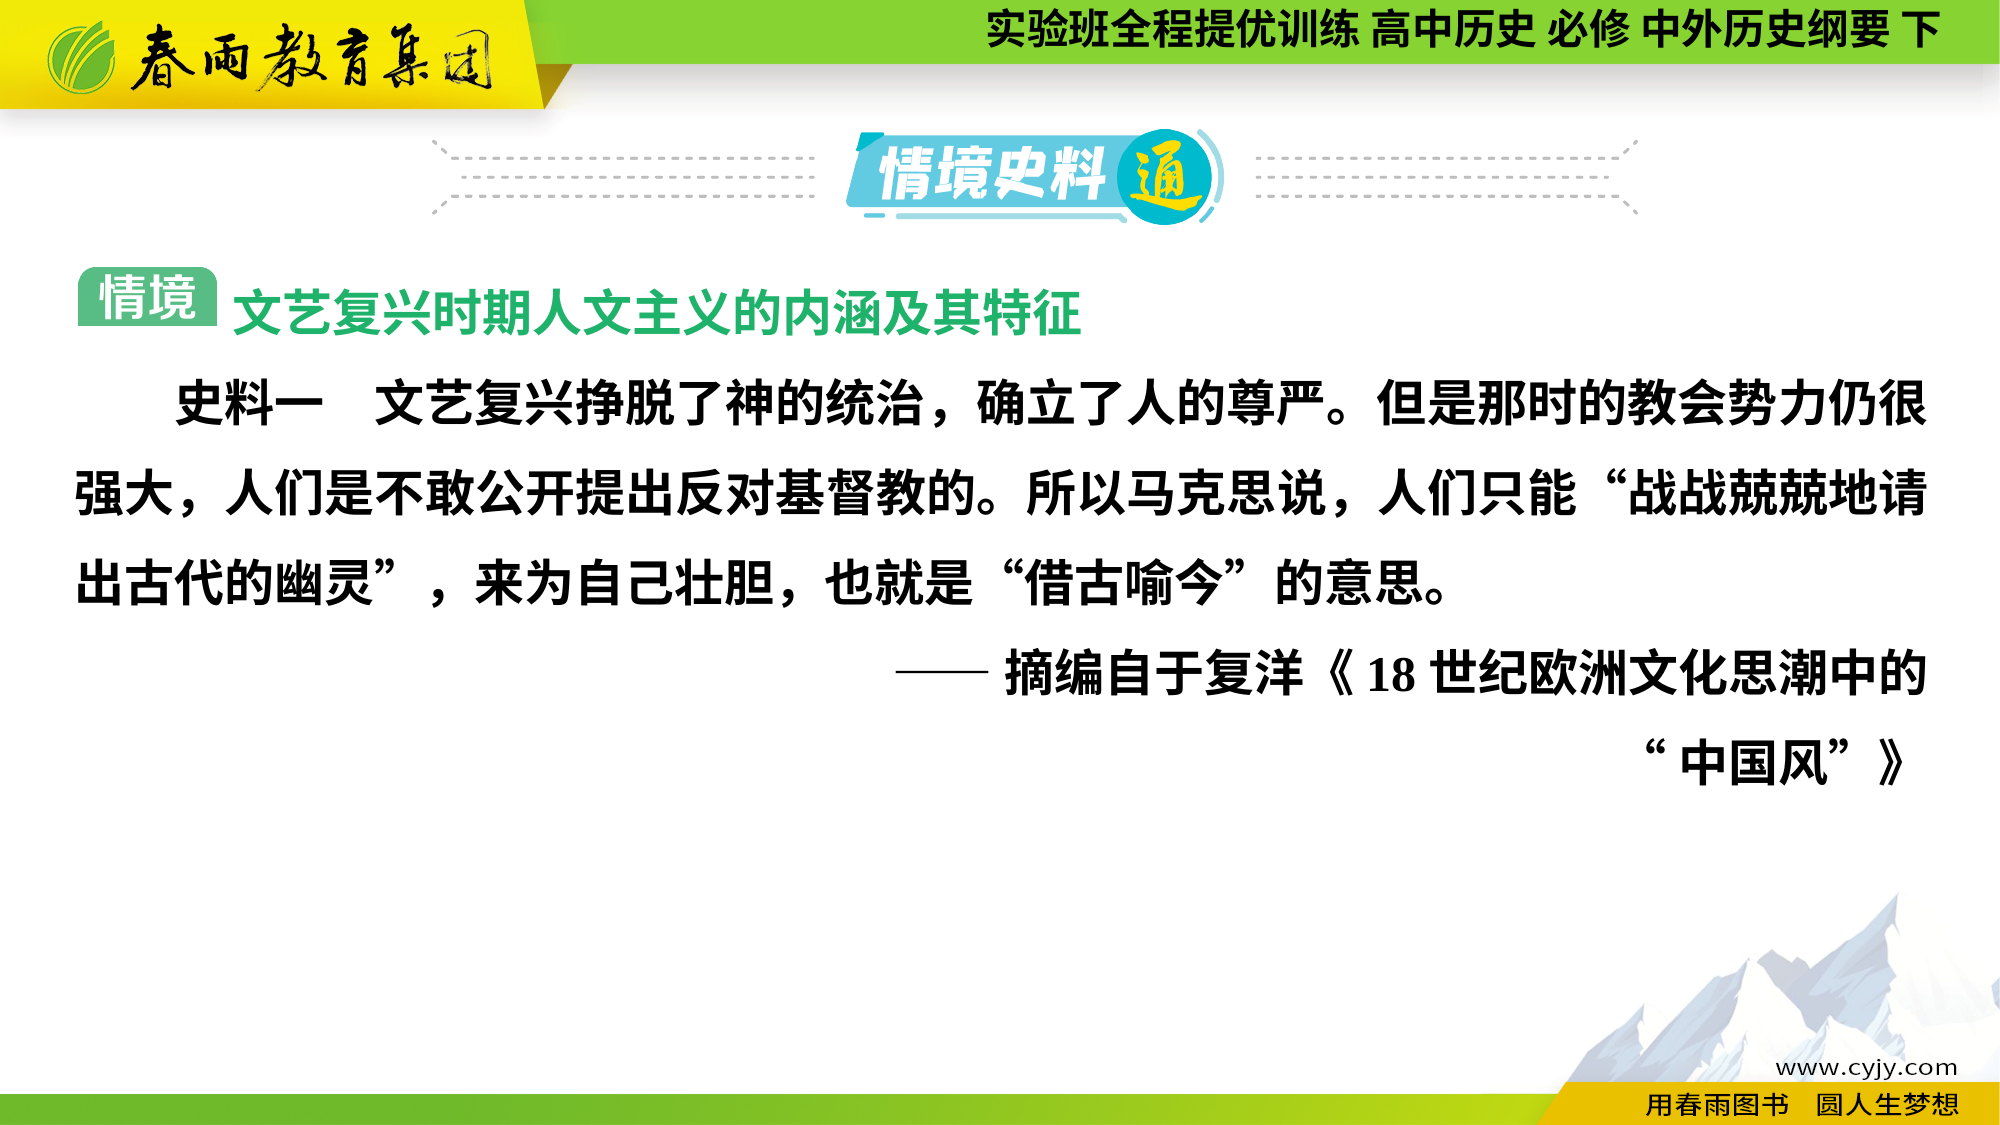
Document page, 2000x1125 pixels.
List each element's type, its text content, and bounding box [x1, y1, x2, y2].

picture [0, 0, 2000, 1125]
list 文艺复兴时期人文主义的内涵及其特征 史料一 文艺复兴挣脱了神的统治，确立了人的尊严。但是那时的教会势力仍很强大，人们是不敢公开提出反对基督教的。所以马克思说，人们只能“战战兢兢地请出古代的幽灵”，来为自己壮胆，也就是“借古喻今”的意思。 ——摘编自于复洋《18世纪欧洲文化思潮中的 “中国风”》 [59, 243, 1944, 805]
